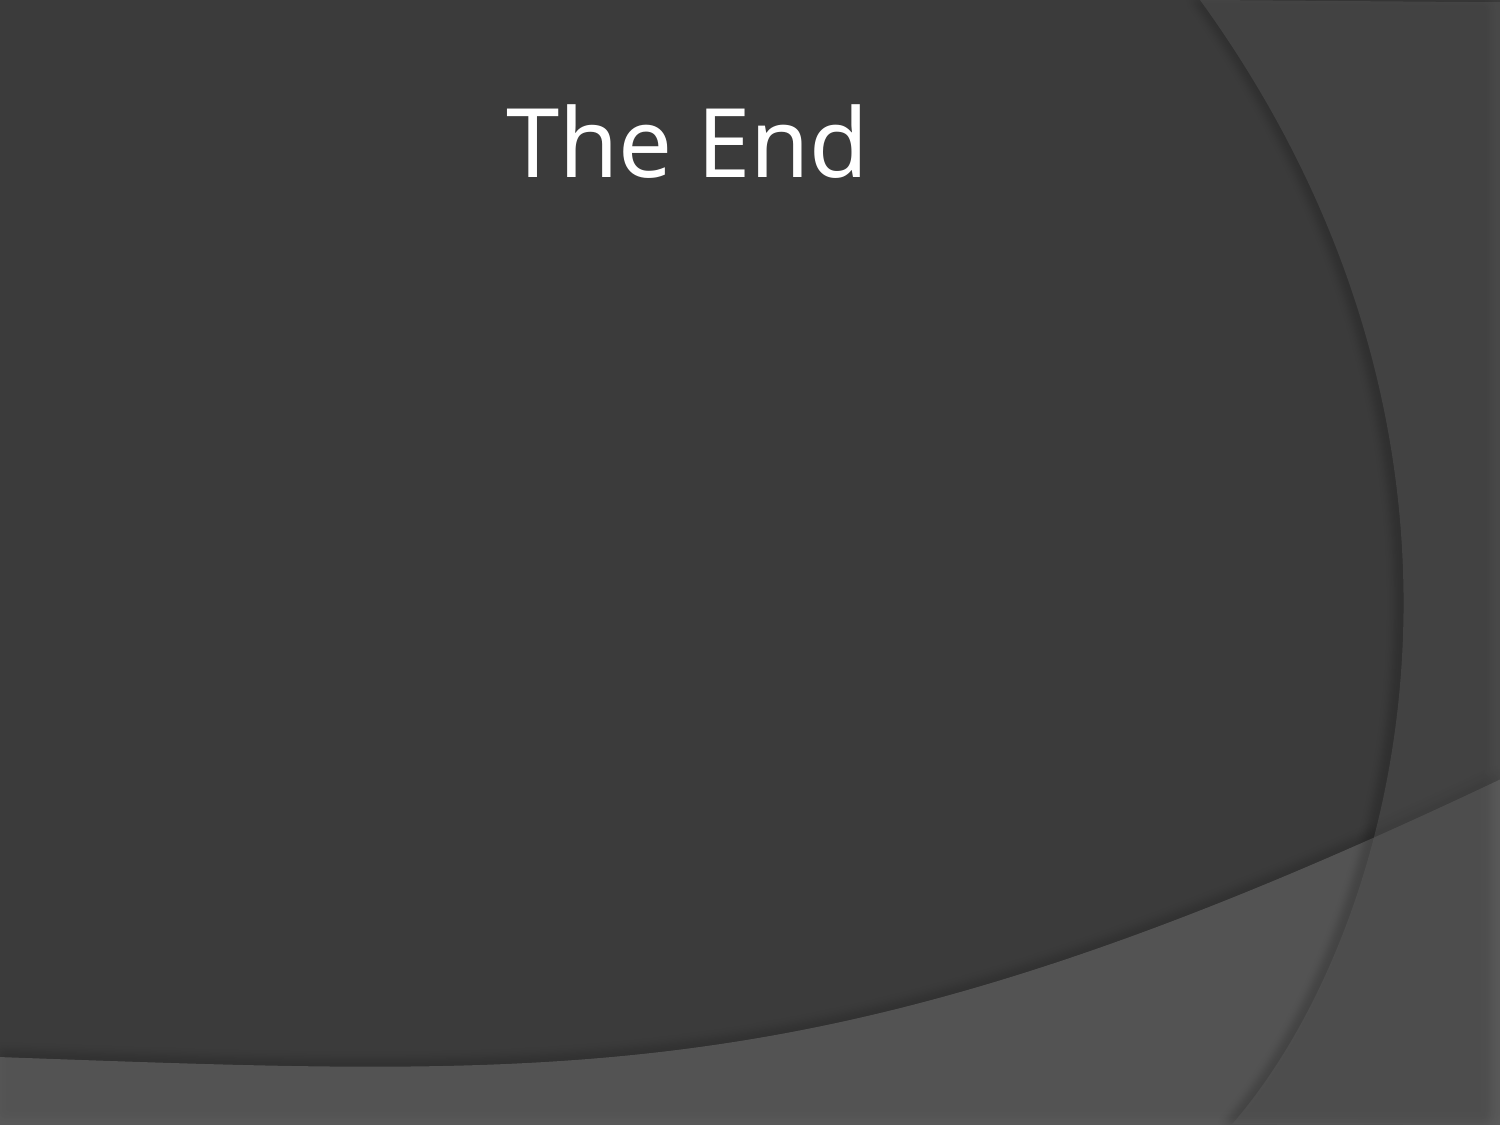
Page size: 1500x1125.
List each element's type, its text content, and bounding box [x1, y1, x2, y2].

title The End [75, 45, 1300, 233]
